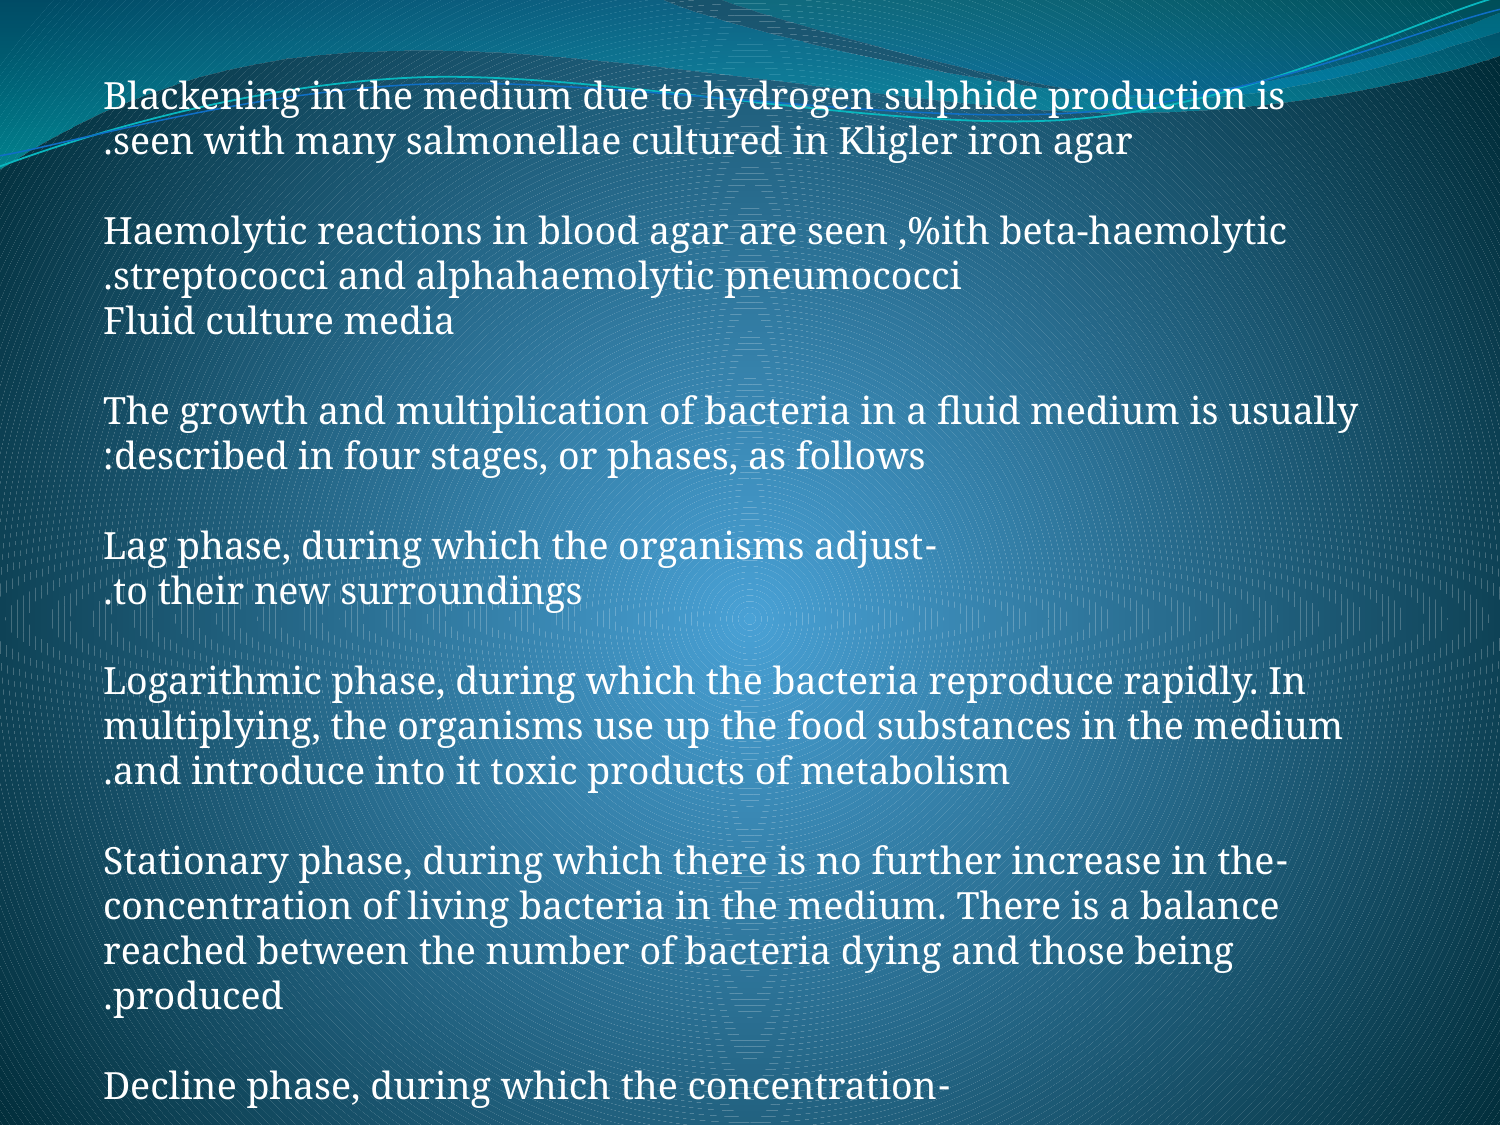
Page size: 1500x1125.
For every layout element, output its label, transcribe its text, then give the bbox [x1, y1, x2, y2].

text_box Blackening in the medium due to hydrogen sulphide production is seen with many salmonellae cultured in Kligler iron agar. Haemolytic reactions in blood agar are seen ,%ith beta-haemolytic streptococci and alphahaemolytic pneumococci. Fluid culture media The growth and multiplication of bacteria in a fluid medium is usually described in four stages, or phases, as follows: - Lag phase, during which the organisms adjust to their new surroundings. Logarithmic phase, during which the bacteria reproduce rapidly. In multiplying, the organisms use up the food substances in the medium and introduce into it toxic products of metabolism. - Stationary phase, during which there is no further increase in the concentration of living bacteria in the medium. There is a balance reached between the number of bacteria dying and those being produced. - Decline phase, during which the concentration [88, 64, 1376, 1125]
